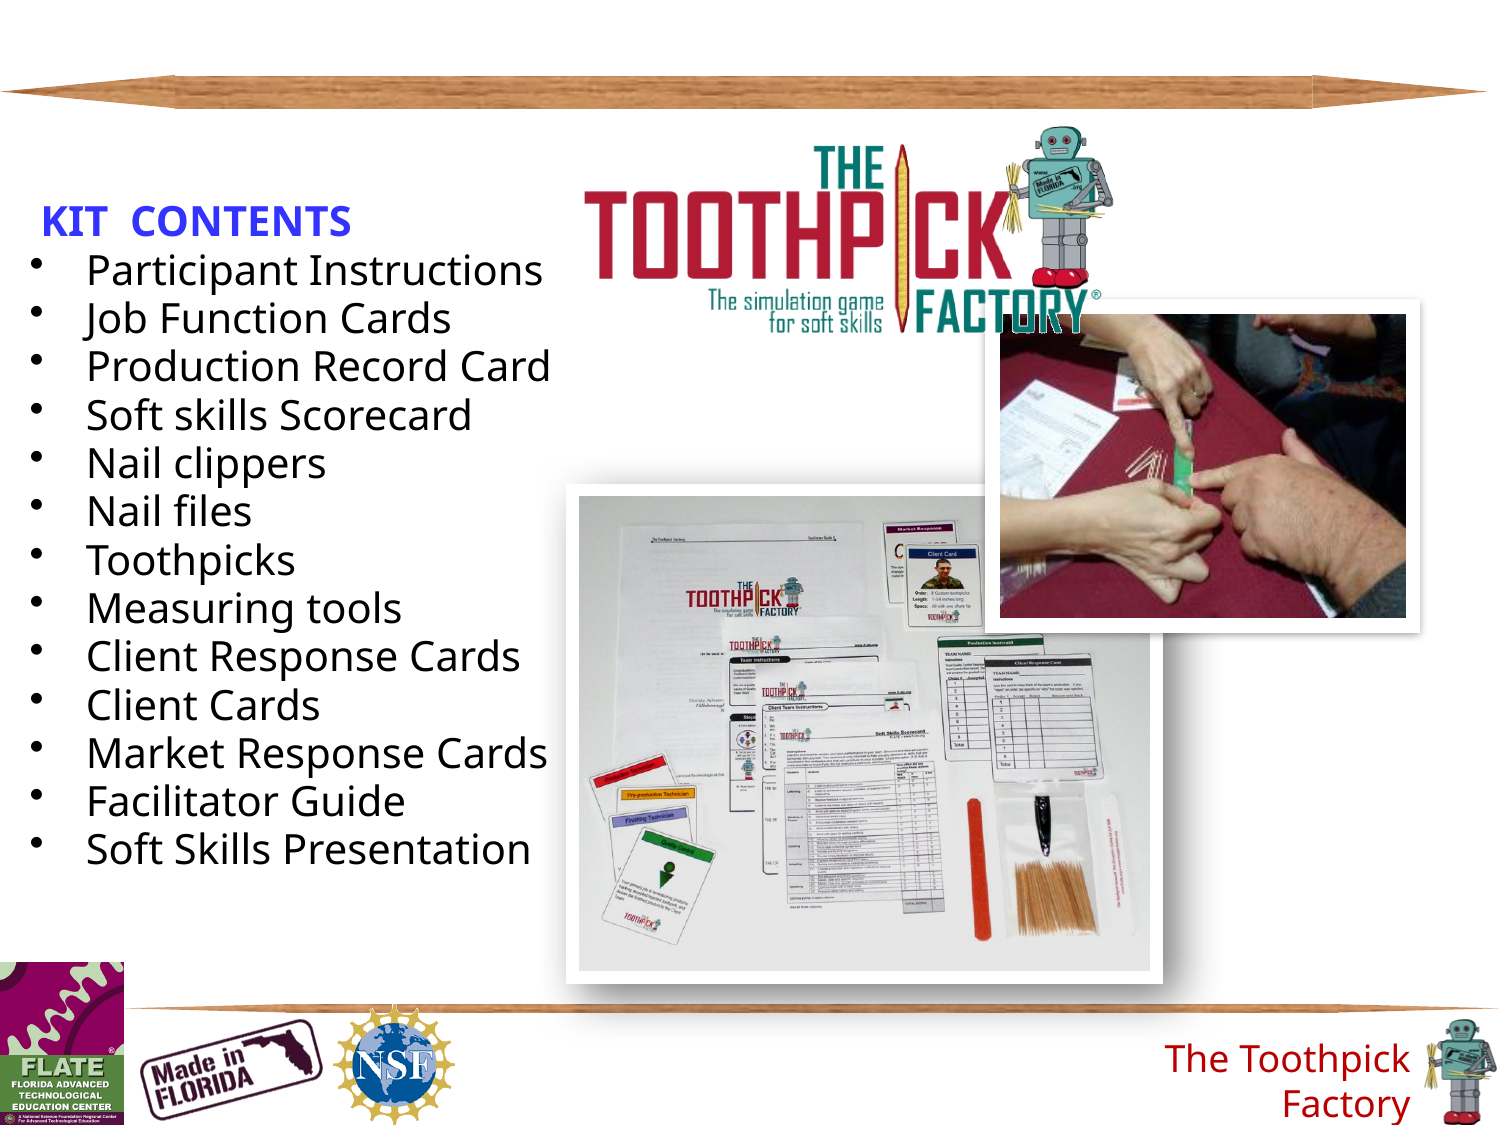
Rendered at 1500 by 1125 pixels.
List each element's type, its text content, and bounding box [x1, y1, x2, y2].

list KIT CONTENTS Participant Instructions Job Function Cards Production Record Card Soft skills Scorecard Nail clippers Nail files Toothpicks Measuring tools Client Response Cards Client Cards Market Response Cards Facilitator Guide Soft Skills Presentation [14, 162, 1500, 1013]
picture [0, 962, 124, 1125]
picture [125, 1013, 455, 1125]
picture [0, 74, 1488, 972]
picture [1424, 1015, 1500, 1125]
